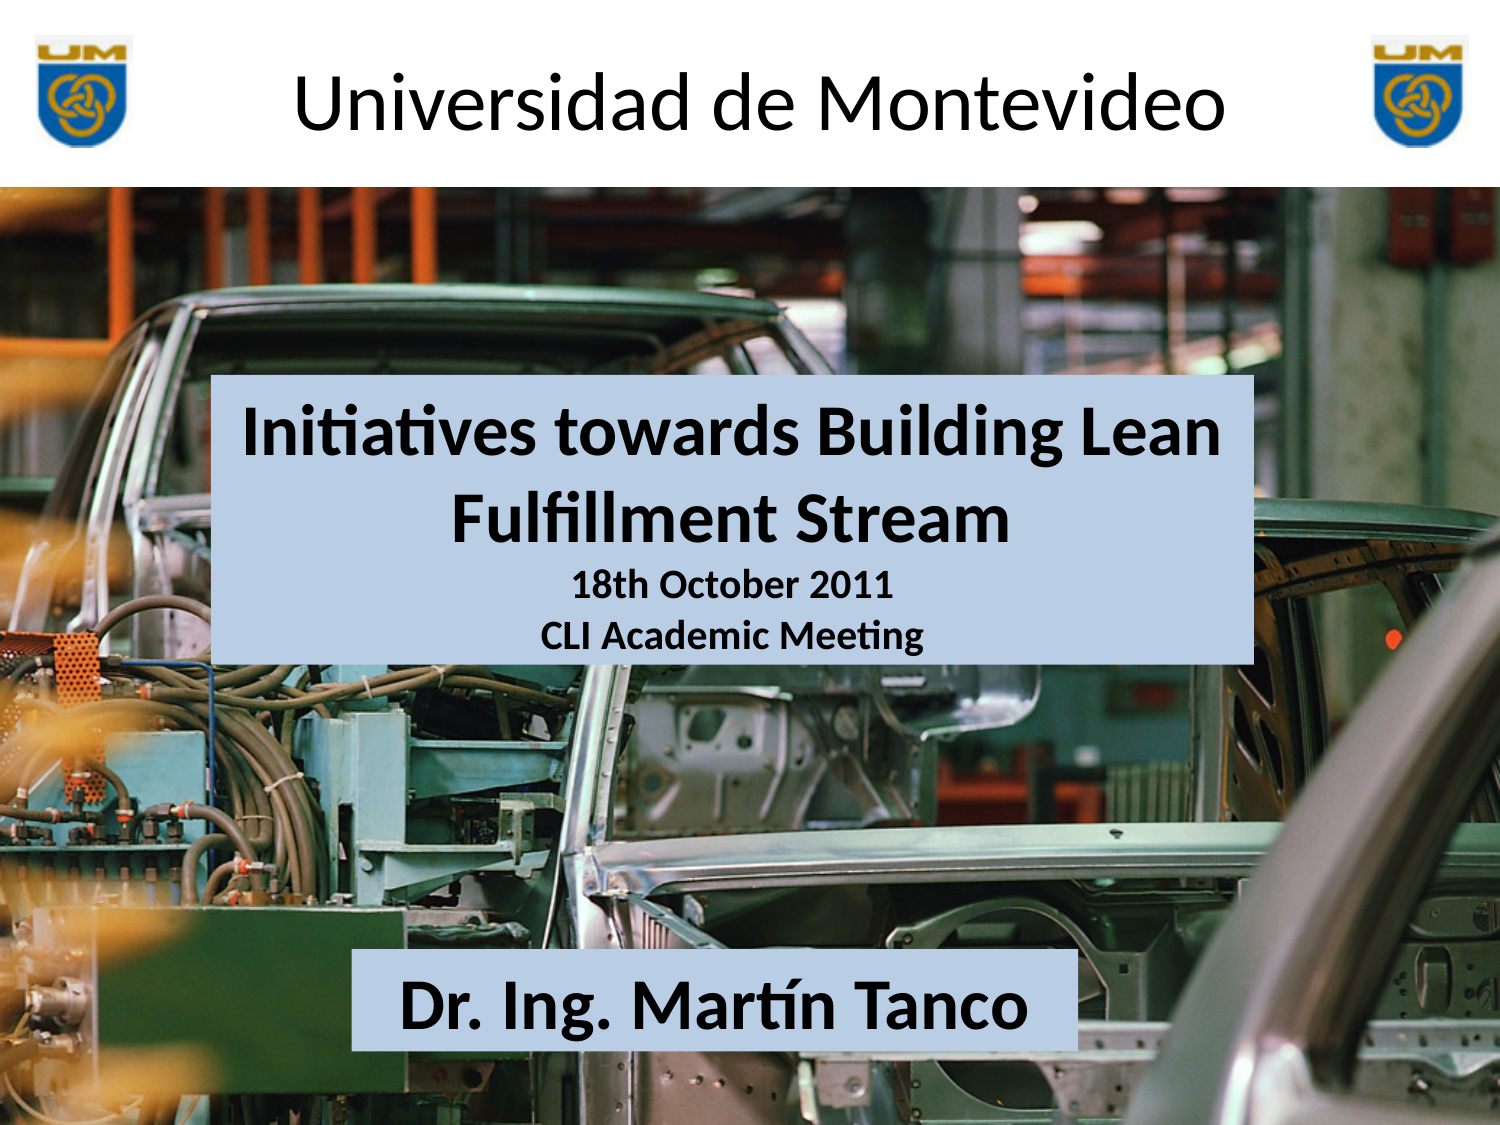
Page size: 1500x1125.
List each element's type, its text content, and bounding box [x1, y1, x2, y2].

picture [34, 34, 134, 148]
title Universidad de Montevideo [0, 0, 1500, 186]
picture [1370, 34, 1470, 148]
picture [0, 187, 1500, 1125]
